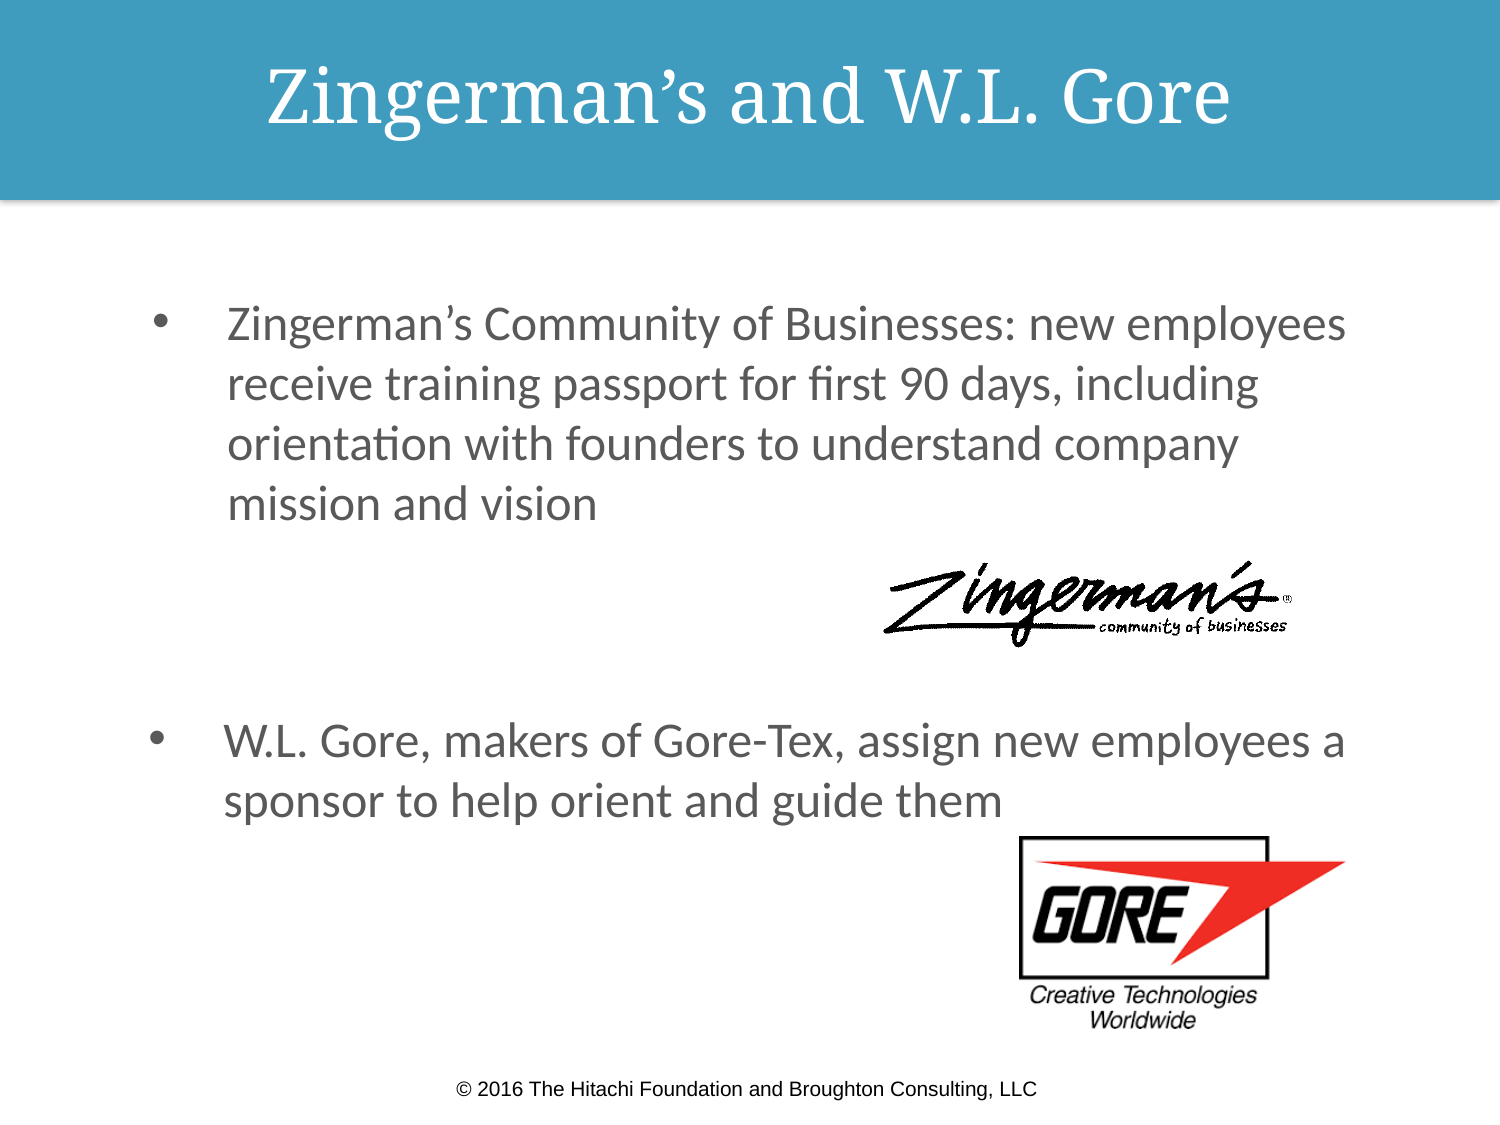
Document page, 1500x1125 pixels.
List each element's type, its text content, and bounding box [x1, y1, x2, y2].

title Zingerman’s and W.L. Gore [112, 24, 1388, 163]
text_box Zingerman’s Community of Businesses: new employees receive training passport for first 90 days, including orientation with founders to understand company mission and vision [62, 282, 1400, 538]
text_box W.L. Gore, makers of Gore-Tex, assign new employees a sponsor to help orient and guide them [58, 699, 1400, 835]
picture [874, 551, 1301, 653]
footer © 2016 The Hitachi Foundation and Broughton Consulting, LLC [399, 1067, 1100, 1100]
picture [1019, 836, 1346, 1029]
